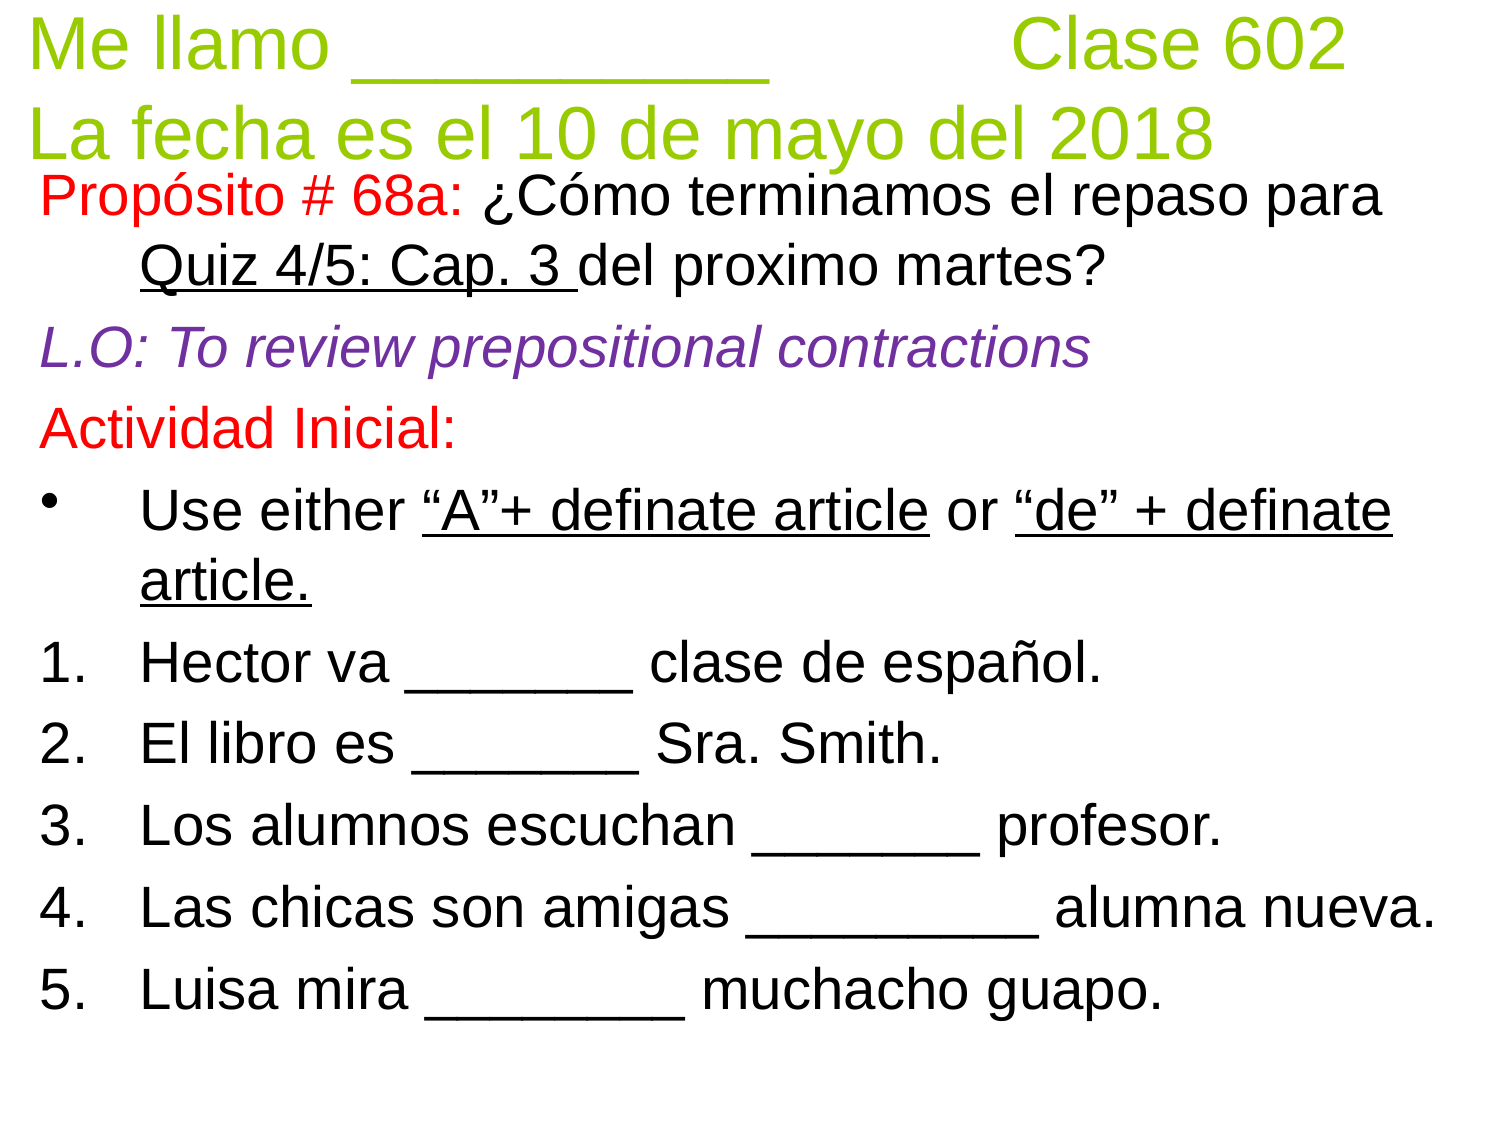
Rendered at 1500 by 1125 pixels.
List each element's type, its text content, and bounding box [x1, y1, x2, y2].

text_box Me llamo __________ Clase 602 La fecha es el 10 de mayo del 2018 [12, 0, 1438, 175]
text_box Propósito # 68a: ¿Cómo terminamos el repaso para Quiz 4/5: Cap. 3 del proximo martes? L.O: To review prepositional contractions Actividad Inicial: Use either “A”+ definate article or “de” + definate article. Hector va _______ clase de español. El libro es _______ Sra. Smith. Los alumnos escuchan _______ profesor. Las chicas son amigas _________ alumna nueva. Luisa mira ________ muchacho guapo. [24, 149, 1500, 1025]
